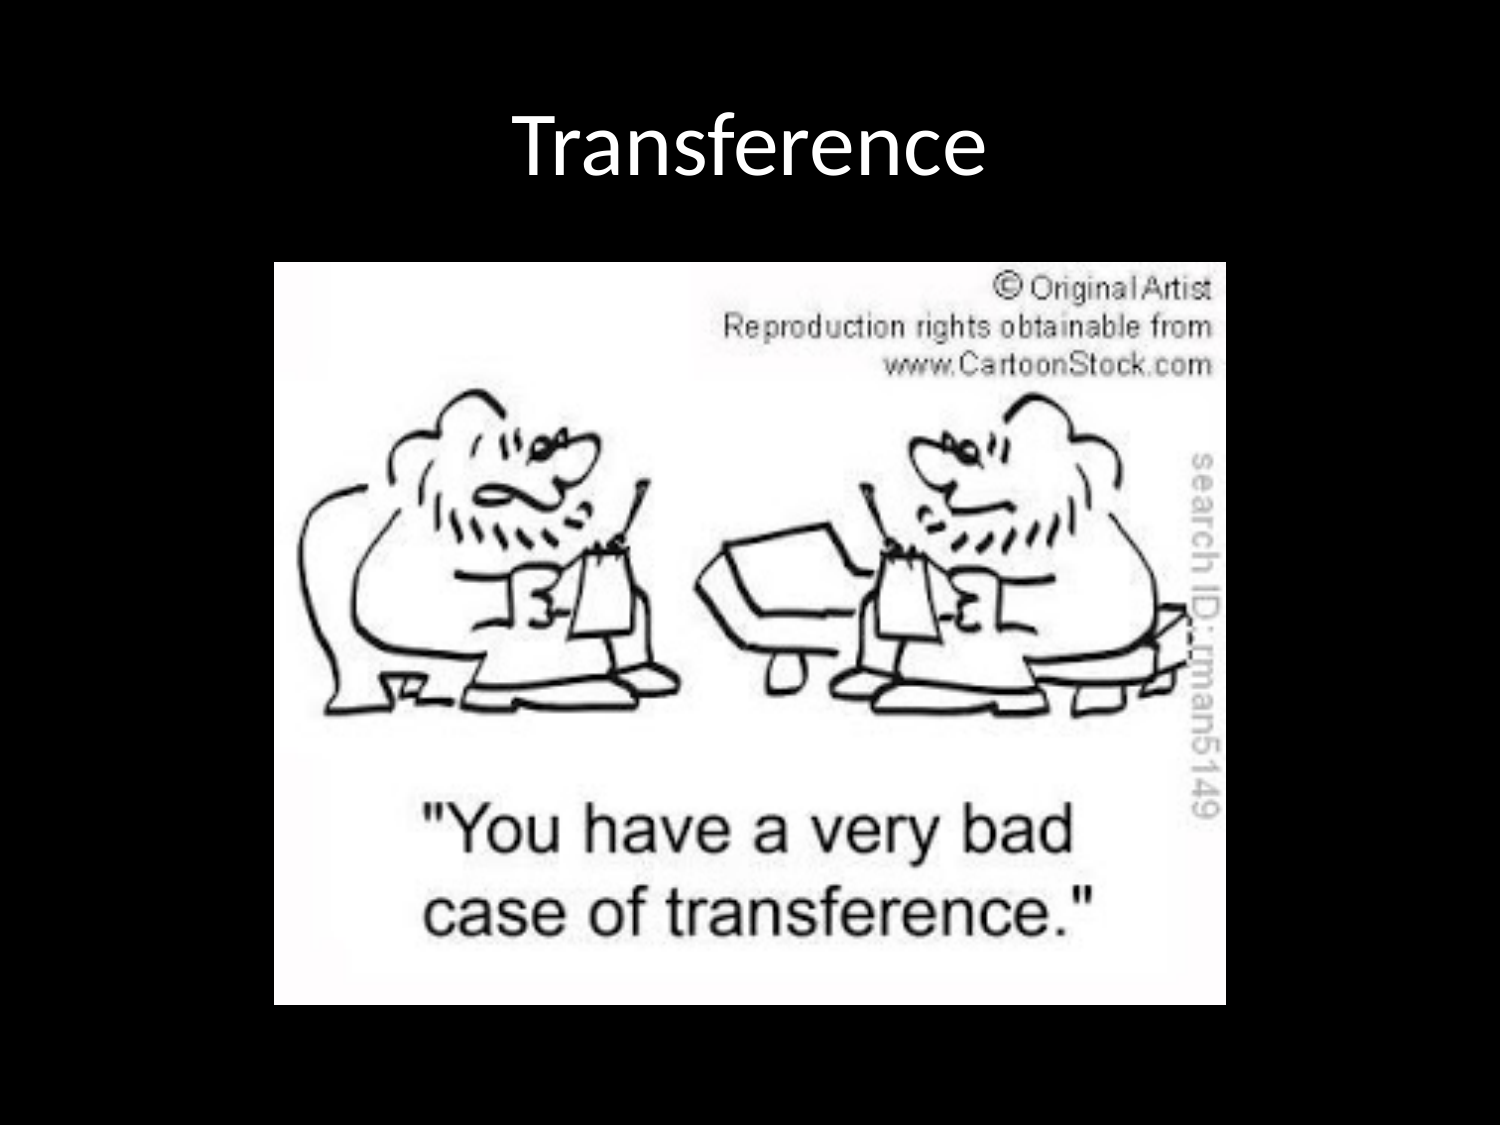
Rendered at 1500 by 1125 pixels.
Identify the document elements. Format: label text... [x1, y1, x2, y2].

title Transference [75, 45, 1425, 233]
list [274, 262, 1226, 1006]
